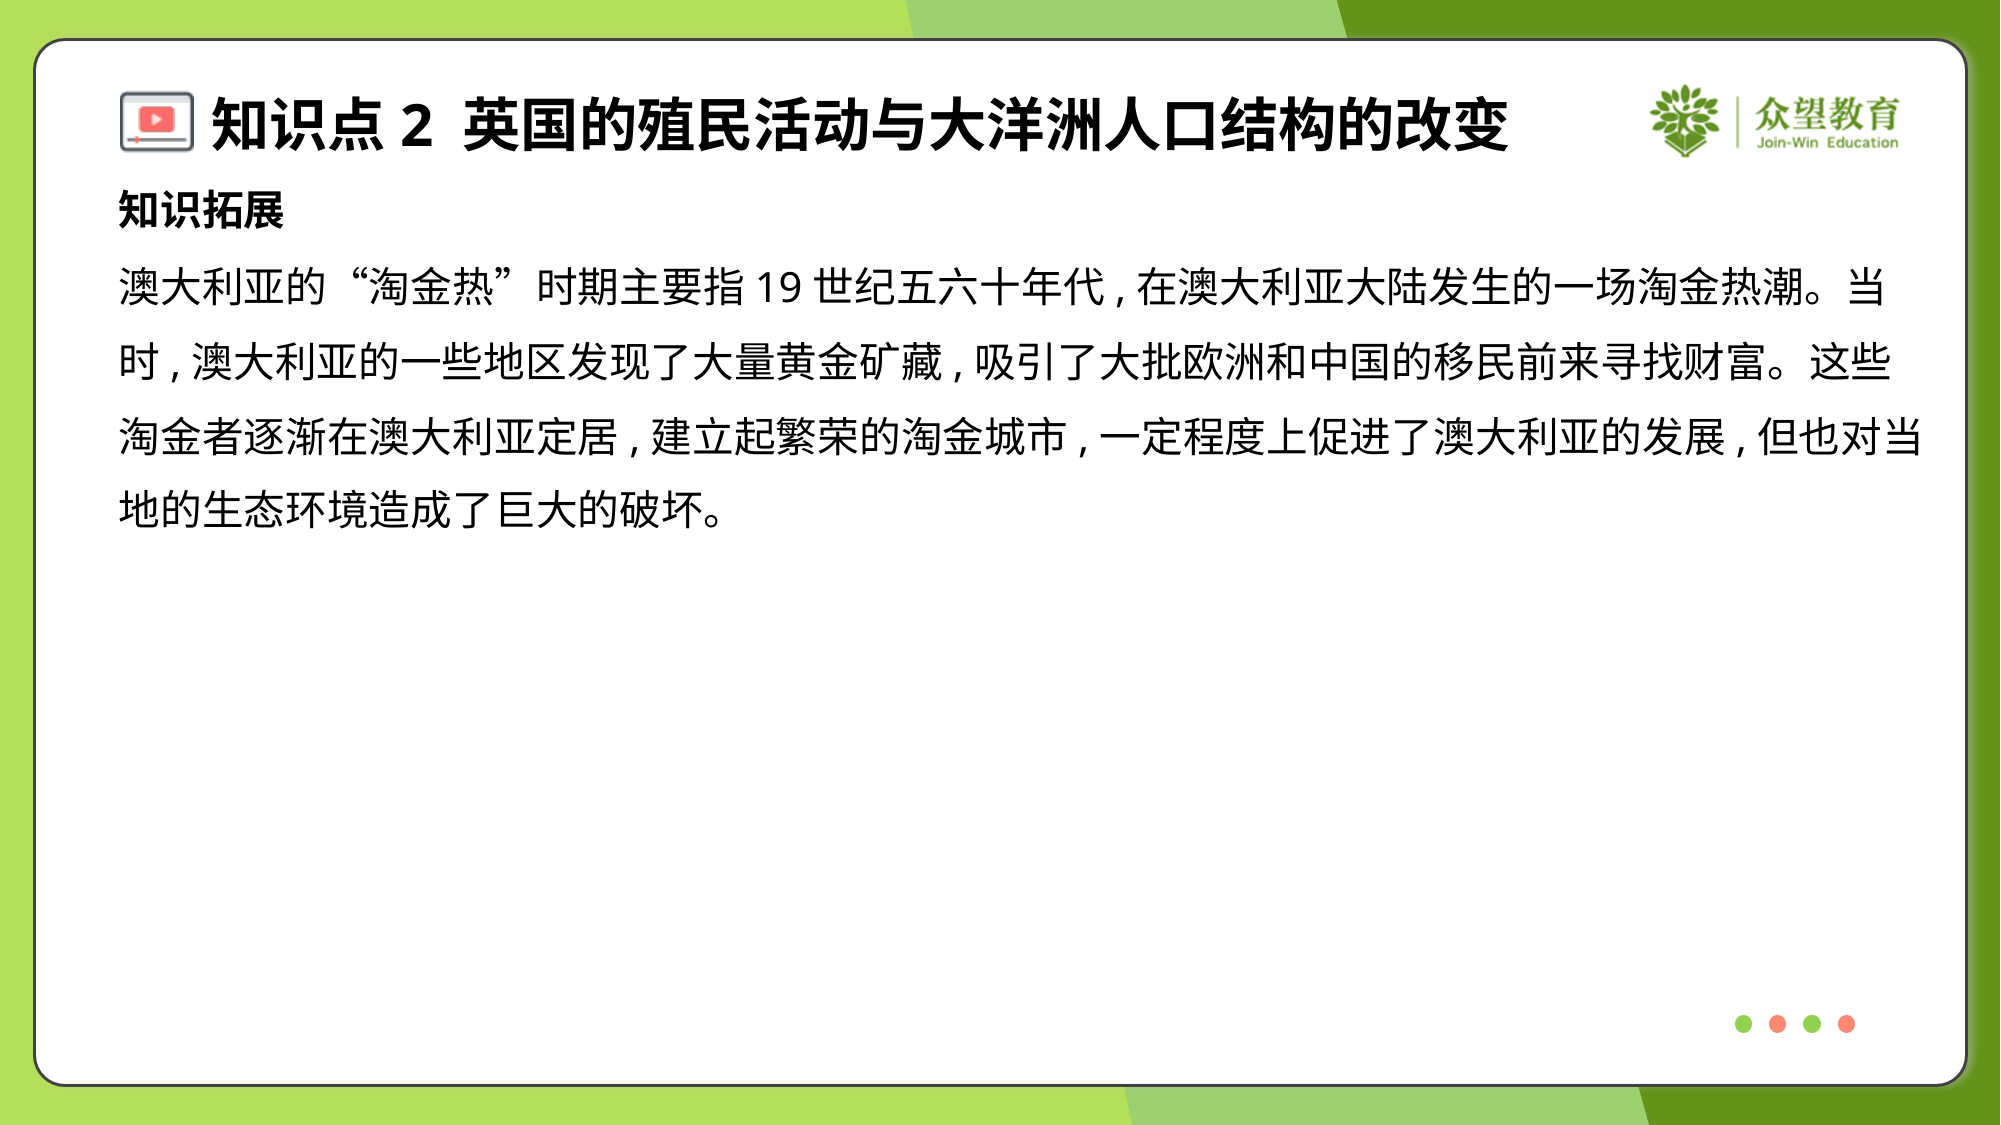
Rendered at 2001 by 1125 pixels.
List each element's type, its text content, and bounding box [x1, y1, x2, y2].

picture [0, 0, 2000, 1125]
text_box 知识拓展 澳大利亚的“淘金热”时期主要指19世纪五六十年代,在澳大利亚大陆发生的一场淘金热潮。当 时,澳大利亚的一些地区发现了大量黄金矿藏,吸引了大批欧洲和中国的移民前来寻找财富。这些 淘金者逐渐在澳大利亚定居,建立起繁荣的淘金城市,一定程度上促进了澳大利亚的发展,但也对当 地的生态环境造成了巨大的破坏。 [118, 158, 1883, 527]
